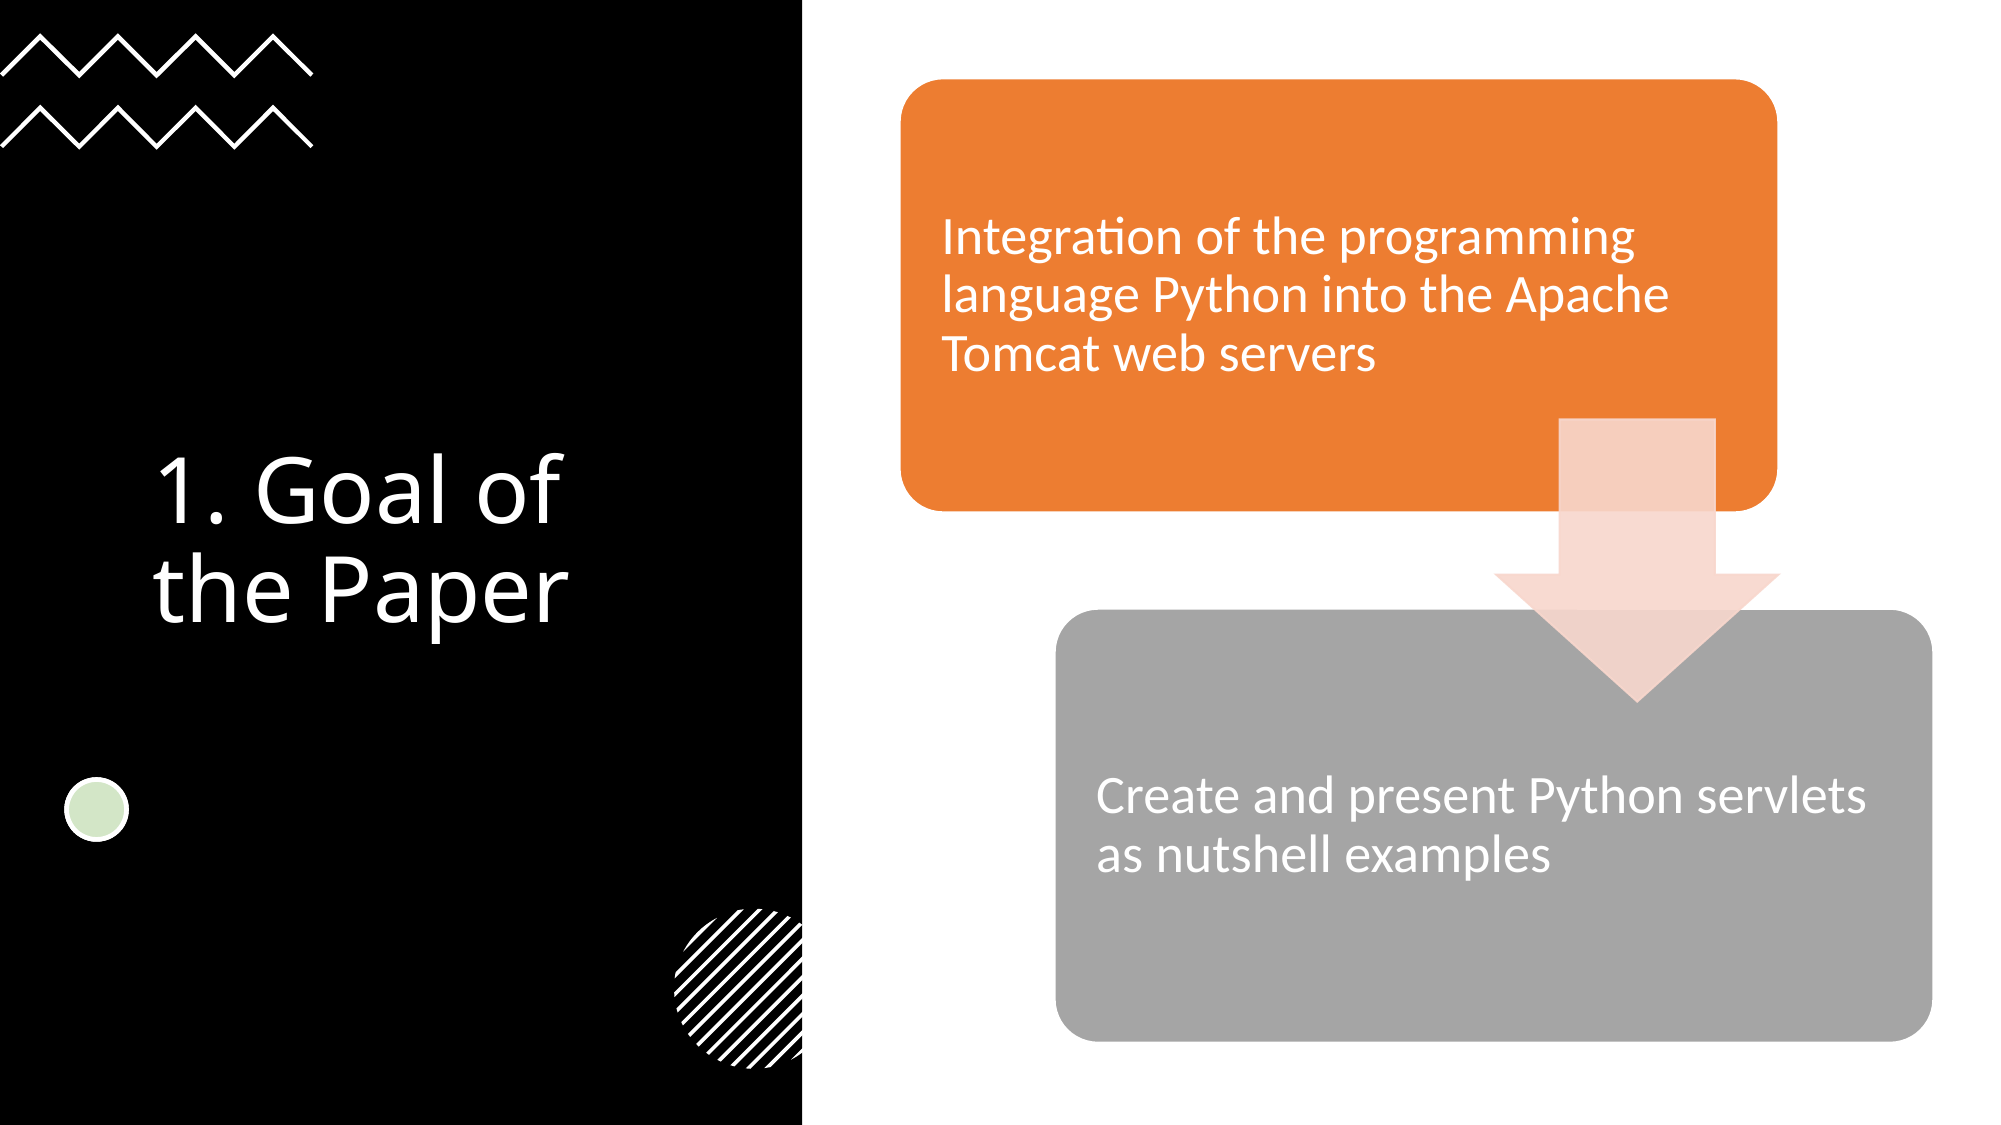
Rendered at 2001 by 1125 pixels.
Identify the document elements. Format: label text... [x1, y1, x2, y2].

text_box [0, 33, 314, 150]
text_box [803, 0, 2000, 1125]
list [899, 78, 1934, 1043]
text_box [674, 908, 835, 1069]
text_box [65, 778, 128, 841]
text_box [0, 0, 803, 1125]
title 1. Goal of the Paper [137, 196, 663, 892]
